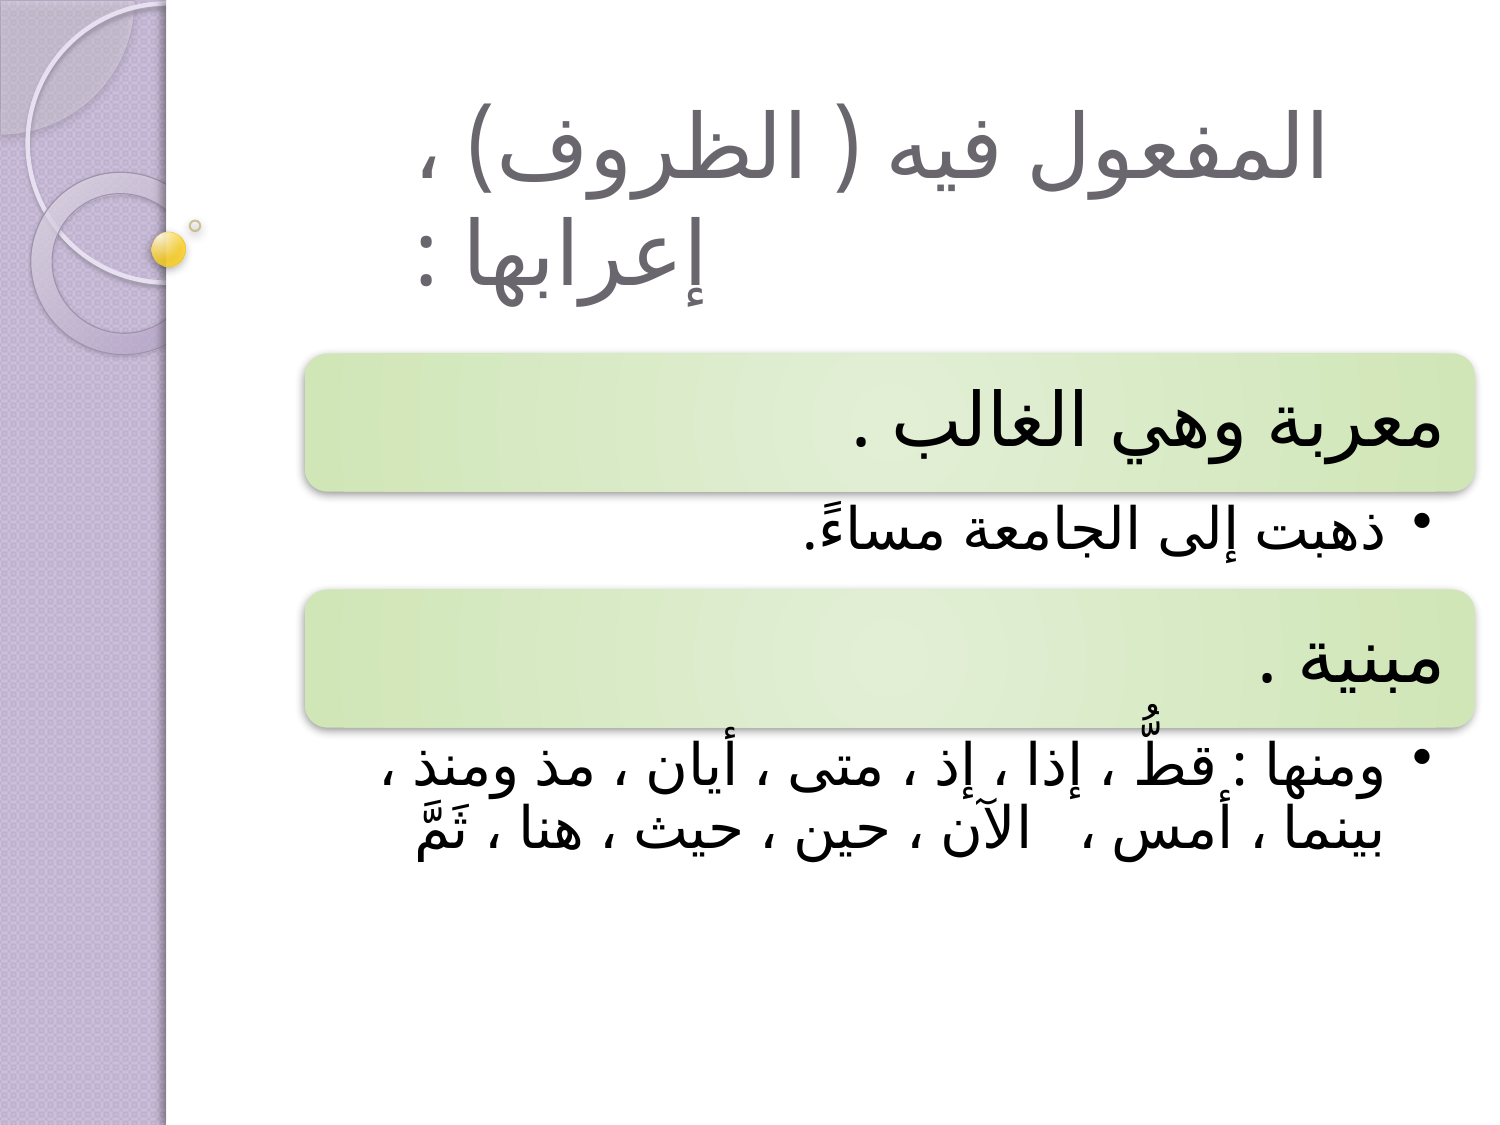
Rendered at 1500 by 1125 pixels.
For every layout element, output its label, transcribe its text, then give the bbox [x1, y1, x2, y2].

title المفعول فيه ( الظروف) ، إعرابها : [398, 93, 1461, 311]
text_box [304, 351, 1476, 868]
